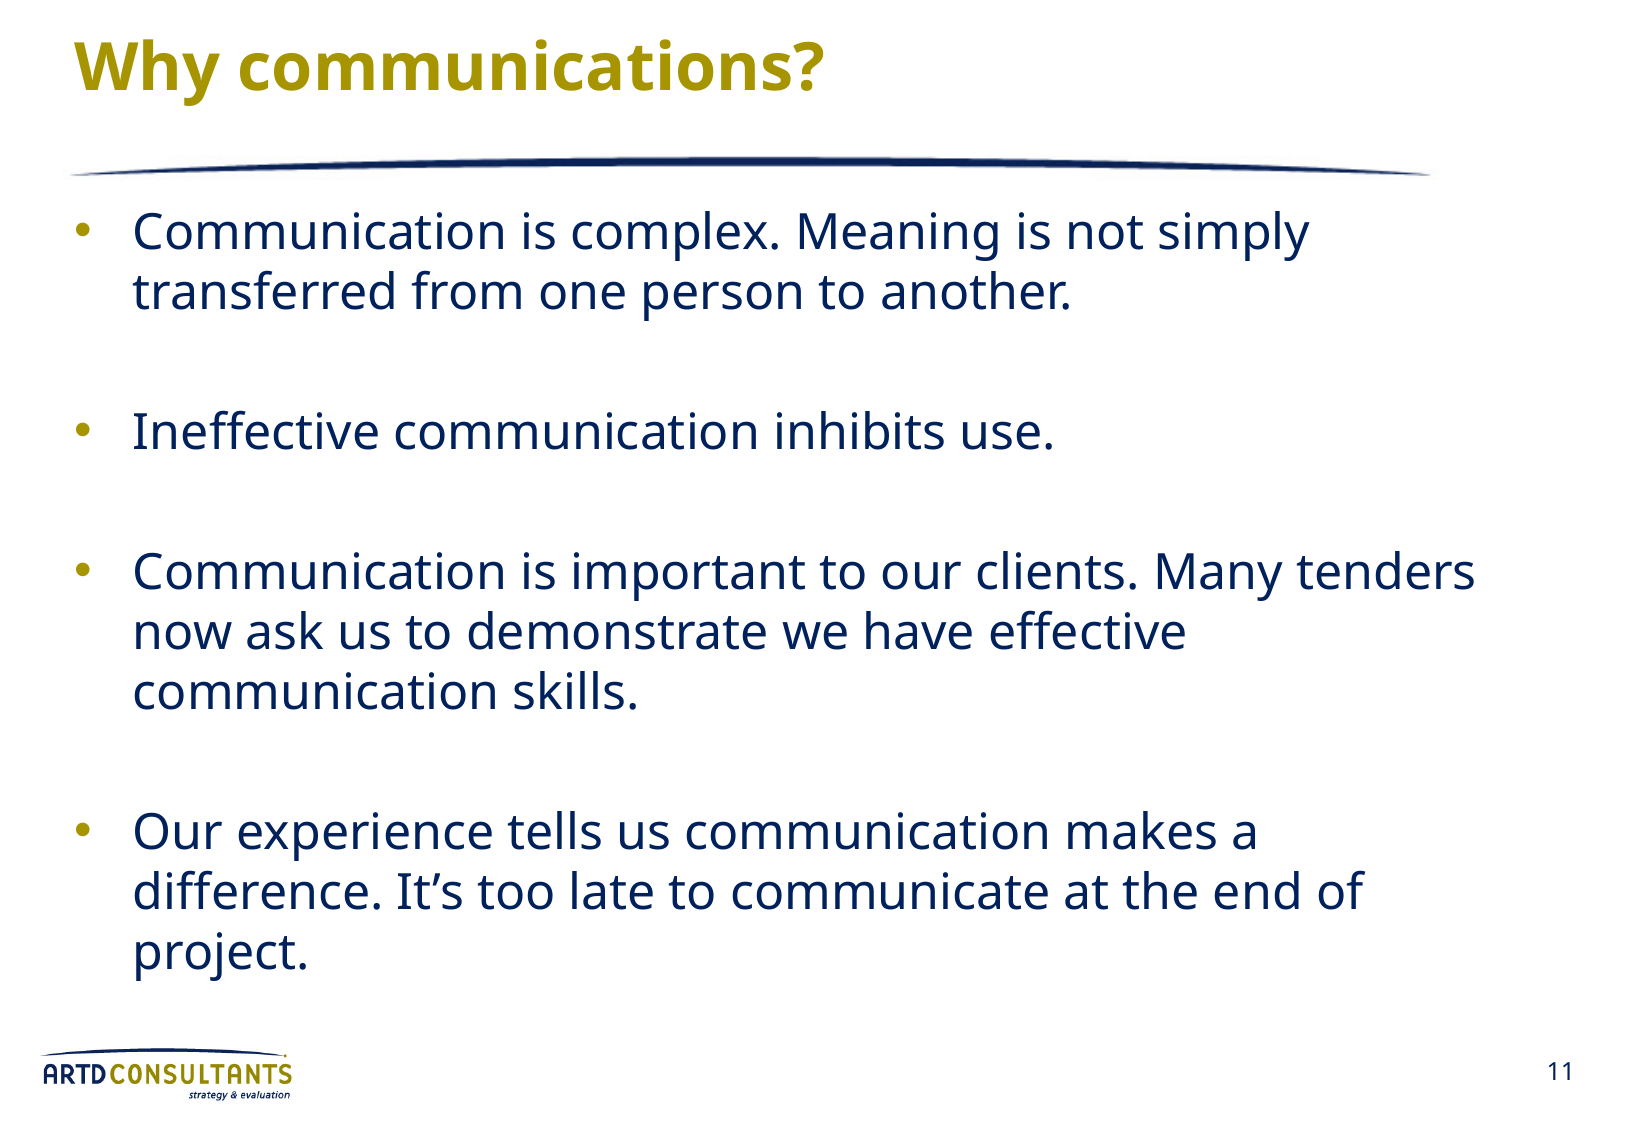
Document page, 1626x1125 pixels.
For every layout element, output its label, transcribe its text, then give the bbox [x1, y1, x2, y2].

title Why communications? [73, 23, 1482, 176]
picture [27, 1042, 301, 1108]
slide_number 11 [1210, 1042, 1591, 1103]
list Communication is complex. Meaning is not simply transferred from one person to another. Ineffective communication inhibits use. Communication is important to our clients. Many tenders now ask us to demonstrate we have effective communication skills. Our experience tells us communication makes a difference. It’s too late to communicate at the end of project. [73, 198, 1482, 1000]
picture [62, 152, 1446, 188]
